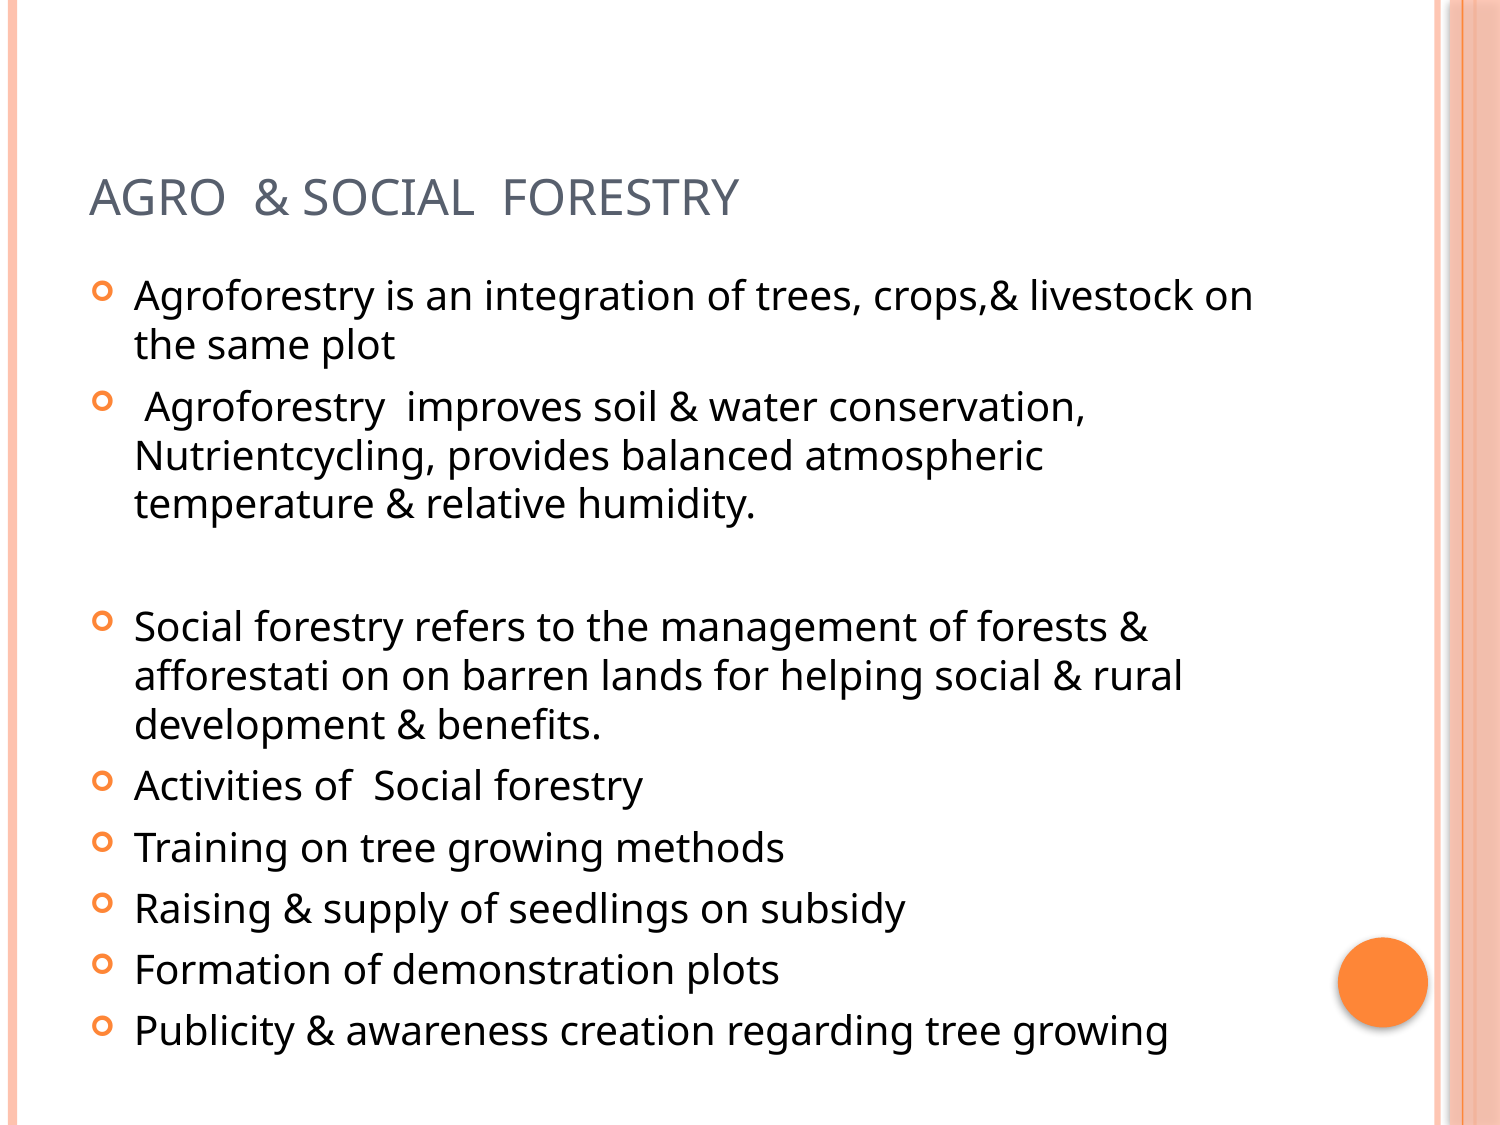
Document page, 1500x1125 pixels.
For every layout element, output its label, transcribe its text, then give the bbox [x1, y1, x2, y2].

list Agroforestry is an integration of trees, crops,& livestock on the same plot Agroforestry improves soil & water conservation, Nutrientcycling, provides balanced atmospheric temperature & relative humidity. Social forestry refers to the management of forests & afforestati on on barren lands for helping social & rural development & benefits. Activities of Social forestry Training on tree growing methods Raising & supply of seedlings on subsidy Formation of demonstration plots Publicity & awareness creation regarding tree growing [75, 262, 1300, 1062]
title AGRO & SOCIAL FORESTRY [75, 45, 1300, 233]
